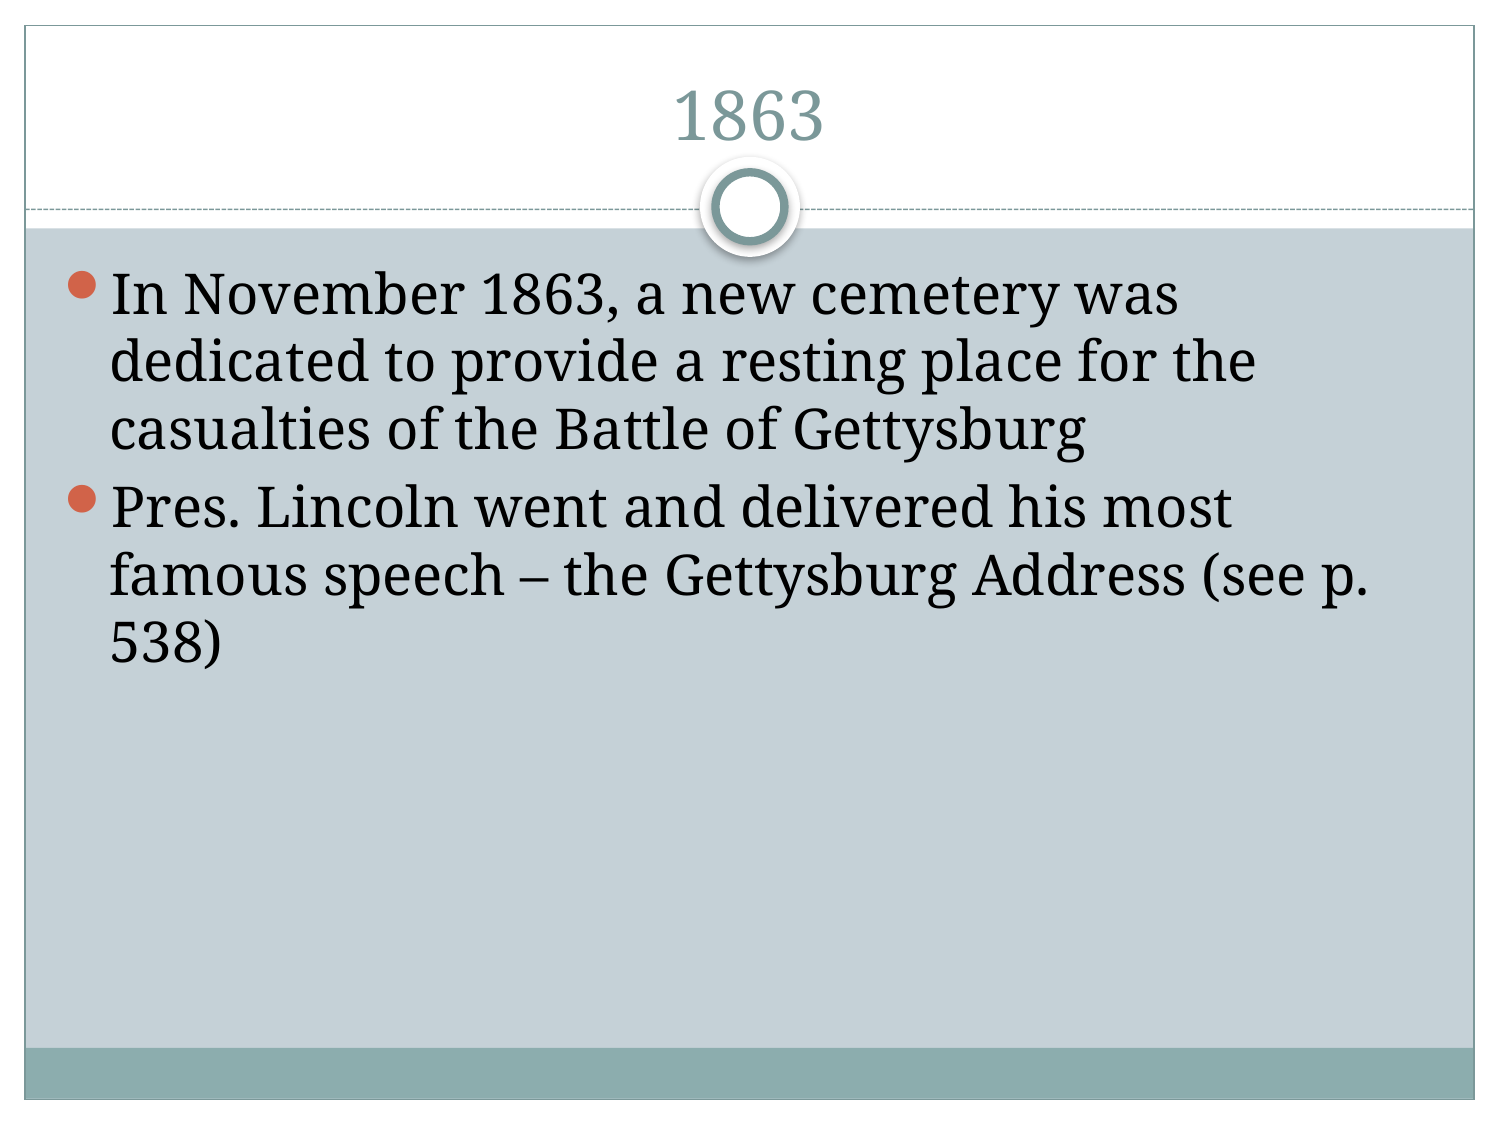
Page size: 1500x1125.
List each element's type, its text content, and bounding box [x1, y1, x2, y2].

title 1863 [49, 37, 1450, 162]
list In November 1863, a new cemetery was dedicated to provide a resting place for the casualties of the Battle of Gettysburg Pres. Lincoln went and delivered his most famous speech – the Gettysburg Address (see p. 538) [49, 250, 1445, 1001]
